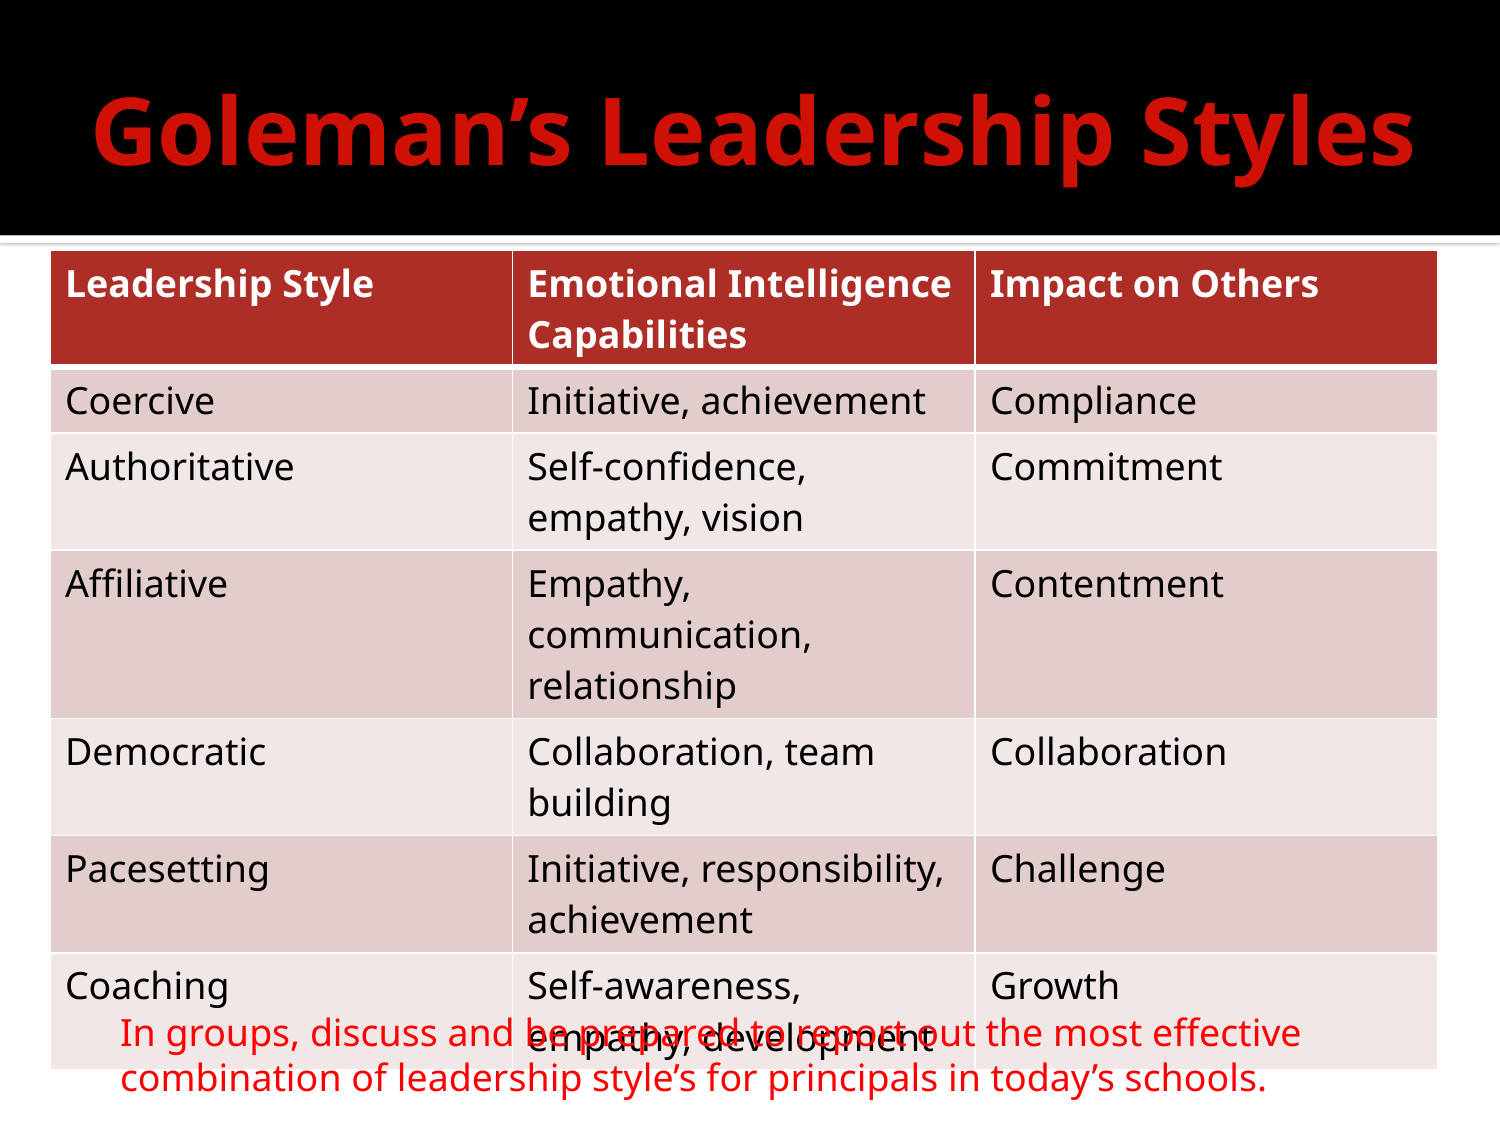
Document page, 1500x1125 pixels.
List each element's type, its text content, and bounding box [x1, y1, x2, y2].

table_cell Coercive [51, 370, 512, 432]
table_cell Challenge [976, 836, 1437, 952]
table_cell Democratic [51, 719, 512, 835]
table_cell Pacesetting [51, 836, 512, 952]
table_cell Self-confidence, empathy, vision [513, 434, 974, 549]
table_cell Collaboration, team building [513, 719, 974, 835]
table_cell Initiative, responsibility, achievement [513, 836, 974, 952]
table_cell Initiative, achievement [513, 370, 974, 432]
table_cell Collaboration [976, 719, 1437, 835]
table_cell Self-awareness, empathy, development [513, 954, 974, 1001]
text_box In groups, discuss and be prepared to report out the most effective combination of leadership style’s for principals in today’s schools. [105, 1001, 1393, 1106]
table_cell Growth [976, 954, 1437, 1069]
table_cell Coaching [51, 954, 512, 1069]
table_header Leadership Style [51, 251, 512, 364]
table_cell Authoritative [51, 434, 512, 549]
table_header Emotional Intelligence Capabilities [513, 251, 974, 364]
table_header Impact on Others [976, 251, 1437, 364]
table_cell Empathy, communication, relationship [513, 551, 974, 718]
table_cell Affiliative [51, 551, 512, 718]
title Goleman’s Leadership Styles [75, 25, 1425, 231]
table_cell Compliance [976, 370, 1437, 432]
table_cell Commitment [976, 434, 1437, 549]
table_cell Contentment [976, 551, 1437, 718]
